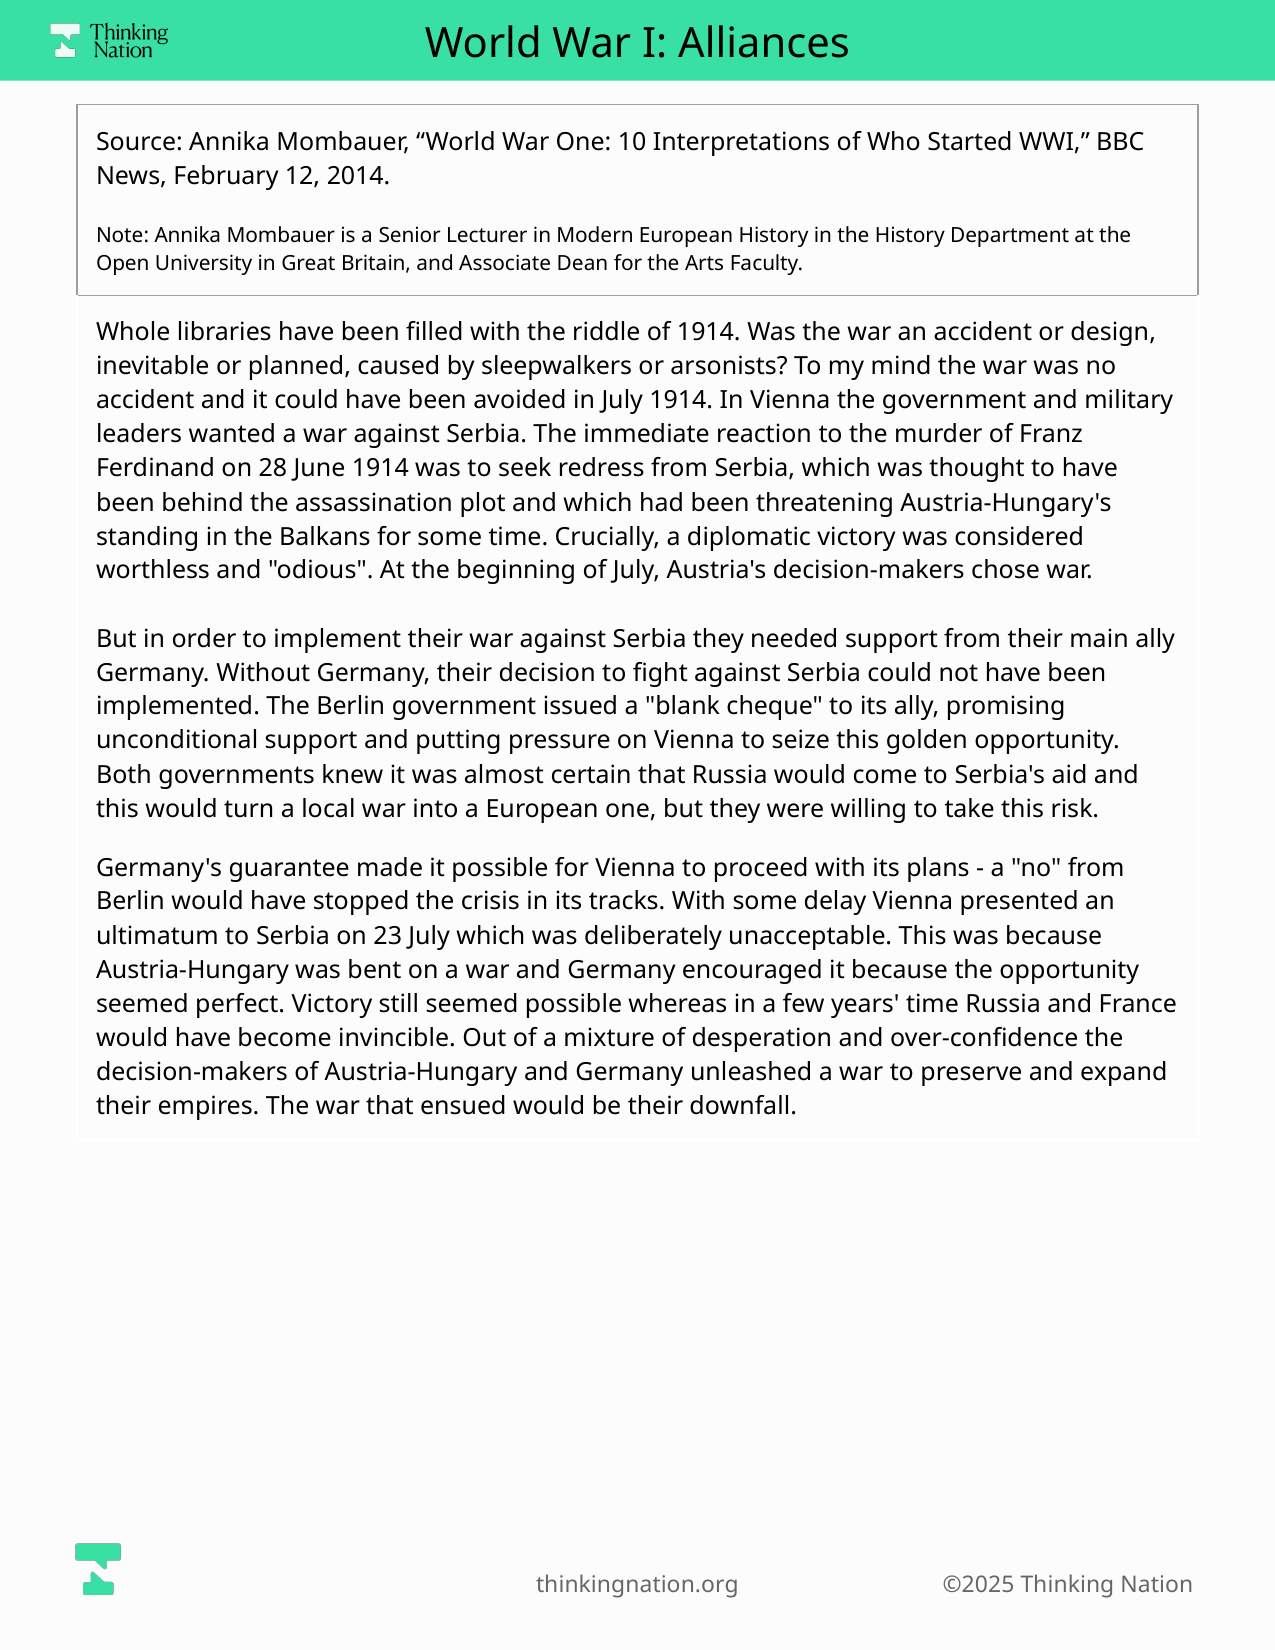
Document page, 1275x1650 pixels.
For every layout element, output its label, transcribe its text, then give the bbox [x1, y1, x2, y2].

table_header Source: Annika Mombauer, “World War One: 10 Interpretations of Who Started WWI,” BBC News, February 12, 2014. Note: Annika Mombauer is a Senior Lecturer in Modern European History in the History Department at the Open University in Great Britain, and Associate Dean for the Arts Faculty. [78, 105, 1197, 295]
picture [62, 1533, 134, 1605]
table_cell Whole libraries have been filled with the riddle of 1914. Was the war an accident or design, inevitable or planned, caused by sleepwalkers or arsonists? To my mind the war was no accident and it could have been avoided in July 1914. In Vienna the government and military leaders wanted a war against Serbia. The immediate reaction to the murder of Franz Ferdinand on 28 June 1914 was to seek redress from Serbia, which was thought to have been behind the assassination plot and which had been threatening Austria-Hungary's standing in the Balkans for some time. Crucially, a diplomatic victory was considered worthless and "odious". At the beginning of July, Austria's decision-makers chose war. But in order to implement their war against Serbia they needed support from their main ally Germany. Without Germany, their decision to fight against Serbia could not have been implemented. The Berlin government issued a "blank cheque" to its ally, promising unconditional support and putting pressure on Vienna to seize this golden opportunity. Both governments knew it was almost certain that Russia would come to Serbia's aid and this would turn a local war into a European one, but they were willing to take this risk. Germany's guarantee made it possible for Vienna to proceed with its plans - a "no" from Berlin would have stopped the crisis in its tracks. With some delay Vienna presented an ultimatum to Serbia on 23 July which was deliberately unacceptable. This was because Austria-Hungary was bent on a war and Germany encouraged it because the opportunity seemed perfect. Victory still seemed possible whereas in a few years' time Russia and France would have become invincible. Out of a mixture of desperation and over-confidence the decision-makers of Austria-Hungary and Germany unleashed a war to preserve and expand their empires. The war that ensued would be their downfall. [78, 296, 1197, 1139]
picture [36, 12, 172, 69]
text_box World War I: Alliances [0, 0, 1275, 81]
text_box thinkingnation.org [486, 1553, 789, 1605]
text_box ©2025 Thinking Nation [907, 1553, 1210, 1605]
